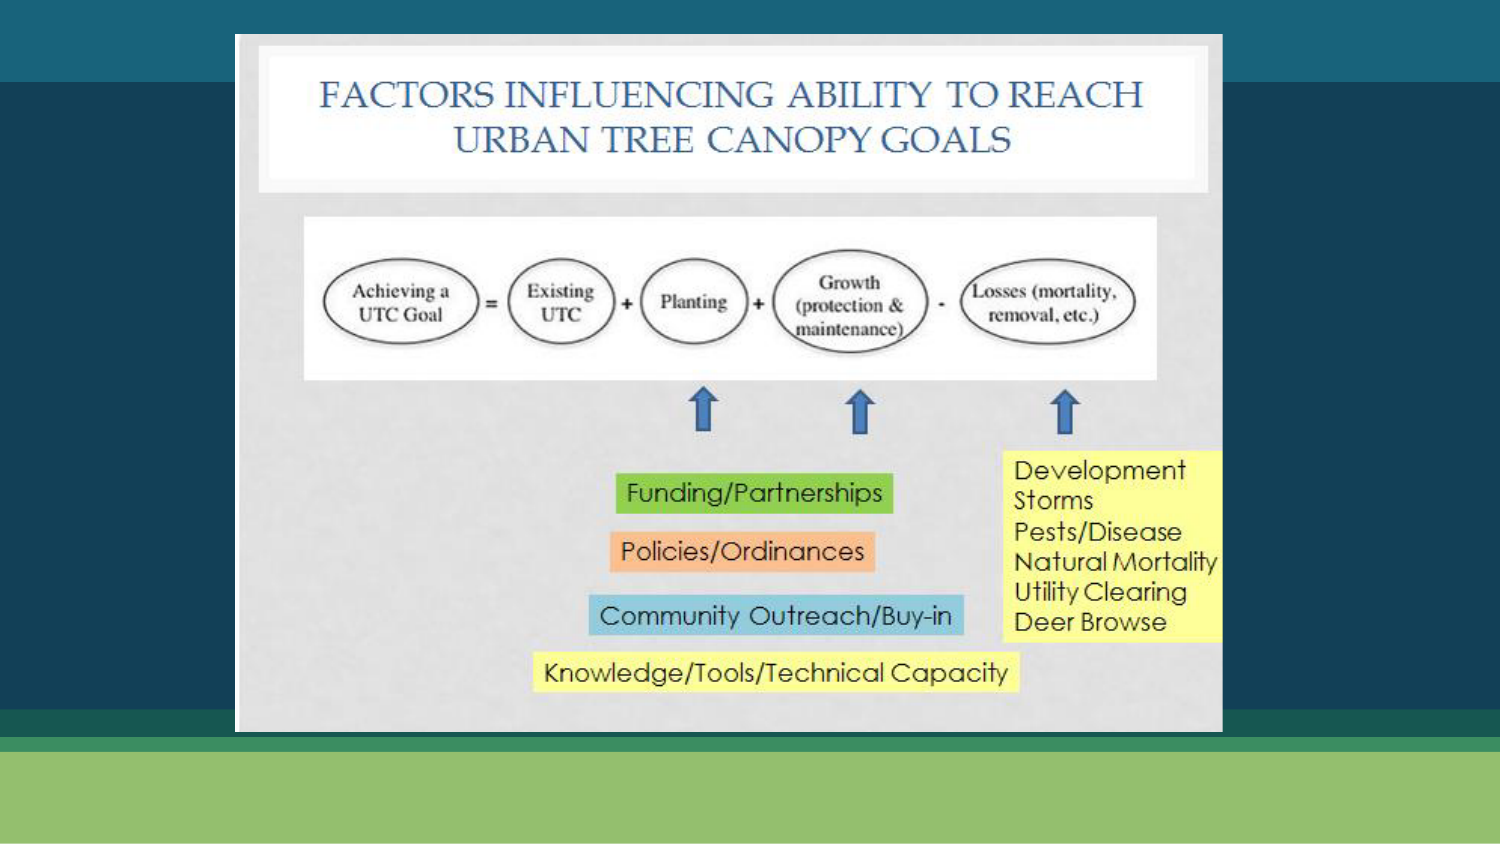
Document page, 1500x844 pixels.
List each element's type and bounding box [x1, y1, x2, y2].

picture [234, 34, 1223, 732]
